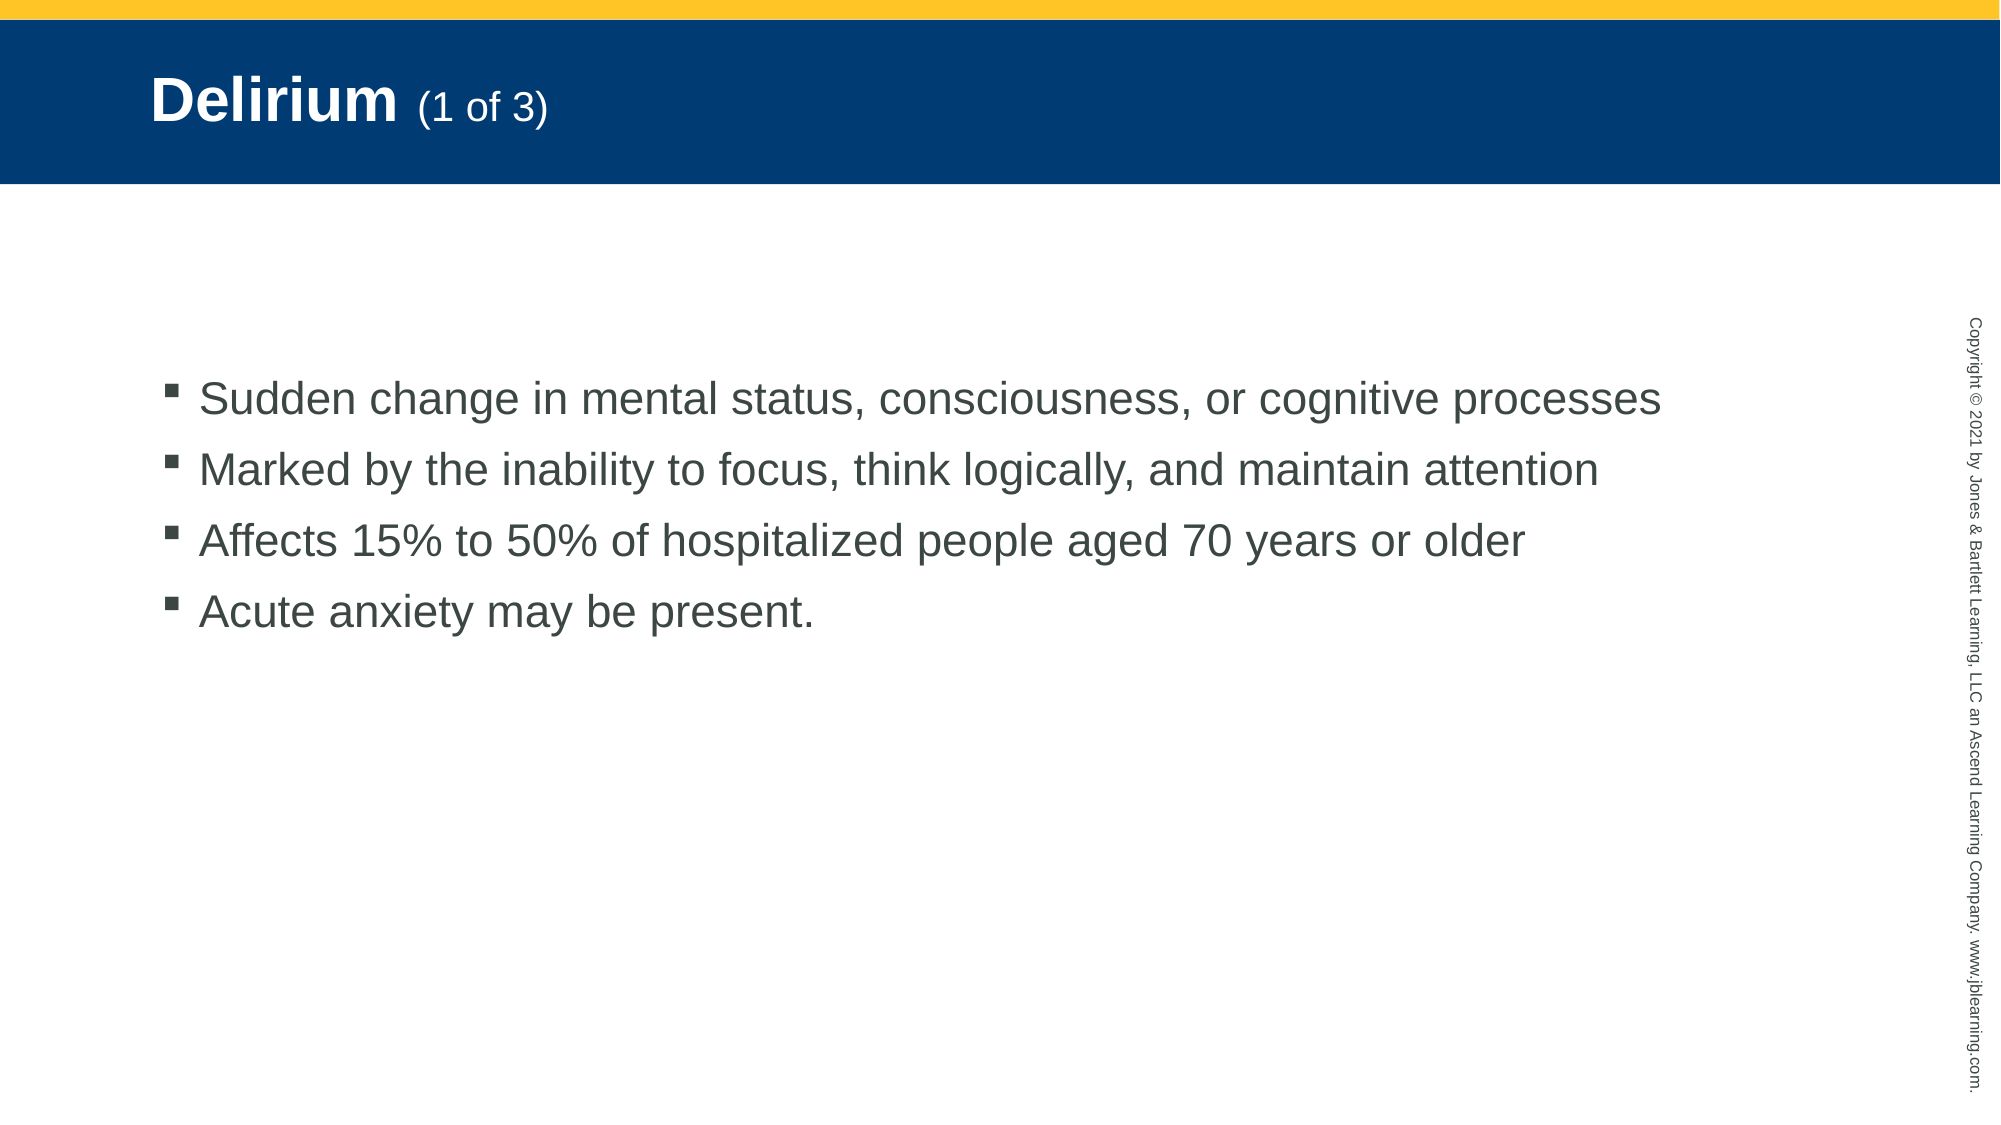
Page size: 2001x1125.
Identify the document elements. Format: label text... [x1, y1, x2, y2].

list Sudden change in mental status, consciousness, or cognitive processes Marked by the inability to focus, think logically, and maintain attention Affects 15% to 50% of hospitalized people aged 70 years or older Acute anxiety may be present. [146, 361, 1859, 1016]
title Delirium (1 of 3) [0, 19, 2000, 185]
